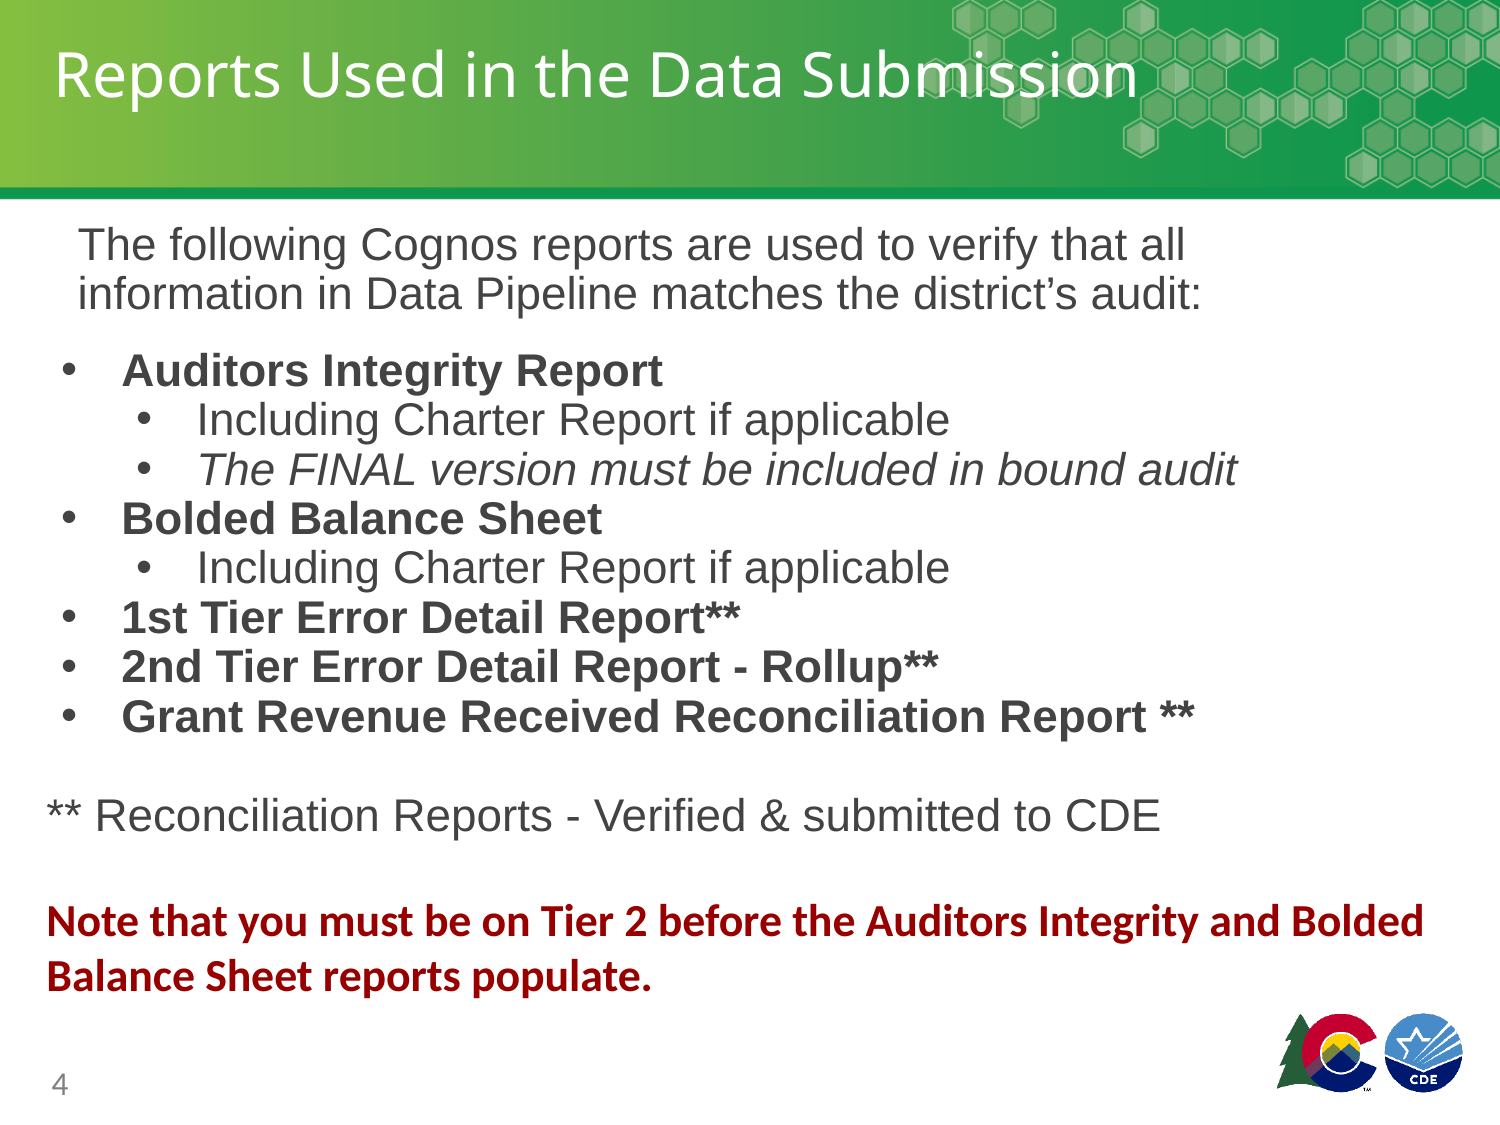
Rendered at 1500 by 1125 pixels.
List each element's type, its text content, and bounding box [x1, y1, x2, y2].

text_box The following Cognos reports are used to verify that all information in Data Pipeline matches the district’s audit: [62, 205, 1439, 347]
title Reports Used in the Data Submission [53, 43, 1263, 168]
list Auditors Integrity Report Including Charter Report if applicable The FINAL version must be included in bound audit Bolded Balance Sheet Including Charter Report if applicable 1st Tier Error Detail Report** 2nd Tier Error Detail Report - Rollup** Grant Revenue Received Reconciliation Report ** ** Reconciliation Reports - Verified & submitted to CDE Note that you must be on Tier 2 before the Auditors Integrity and Bolded Balance Sheet reports populate. [46, 346, 1462, 1041]
slide_number 4 [36, 1054, 375, 1115]
picture [0, 0, 1500, 200]
picture [1275, 1012, 1463, 1093]
